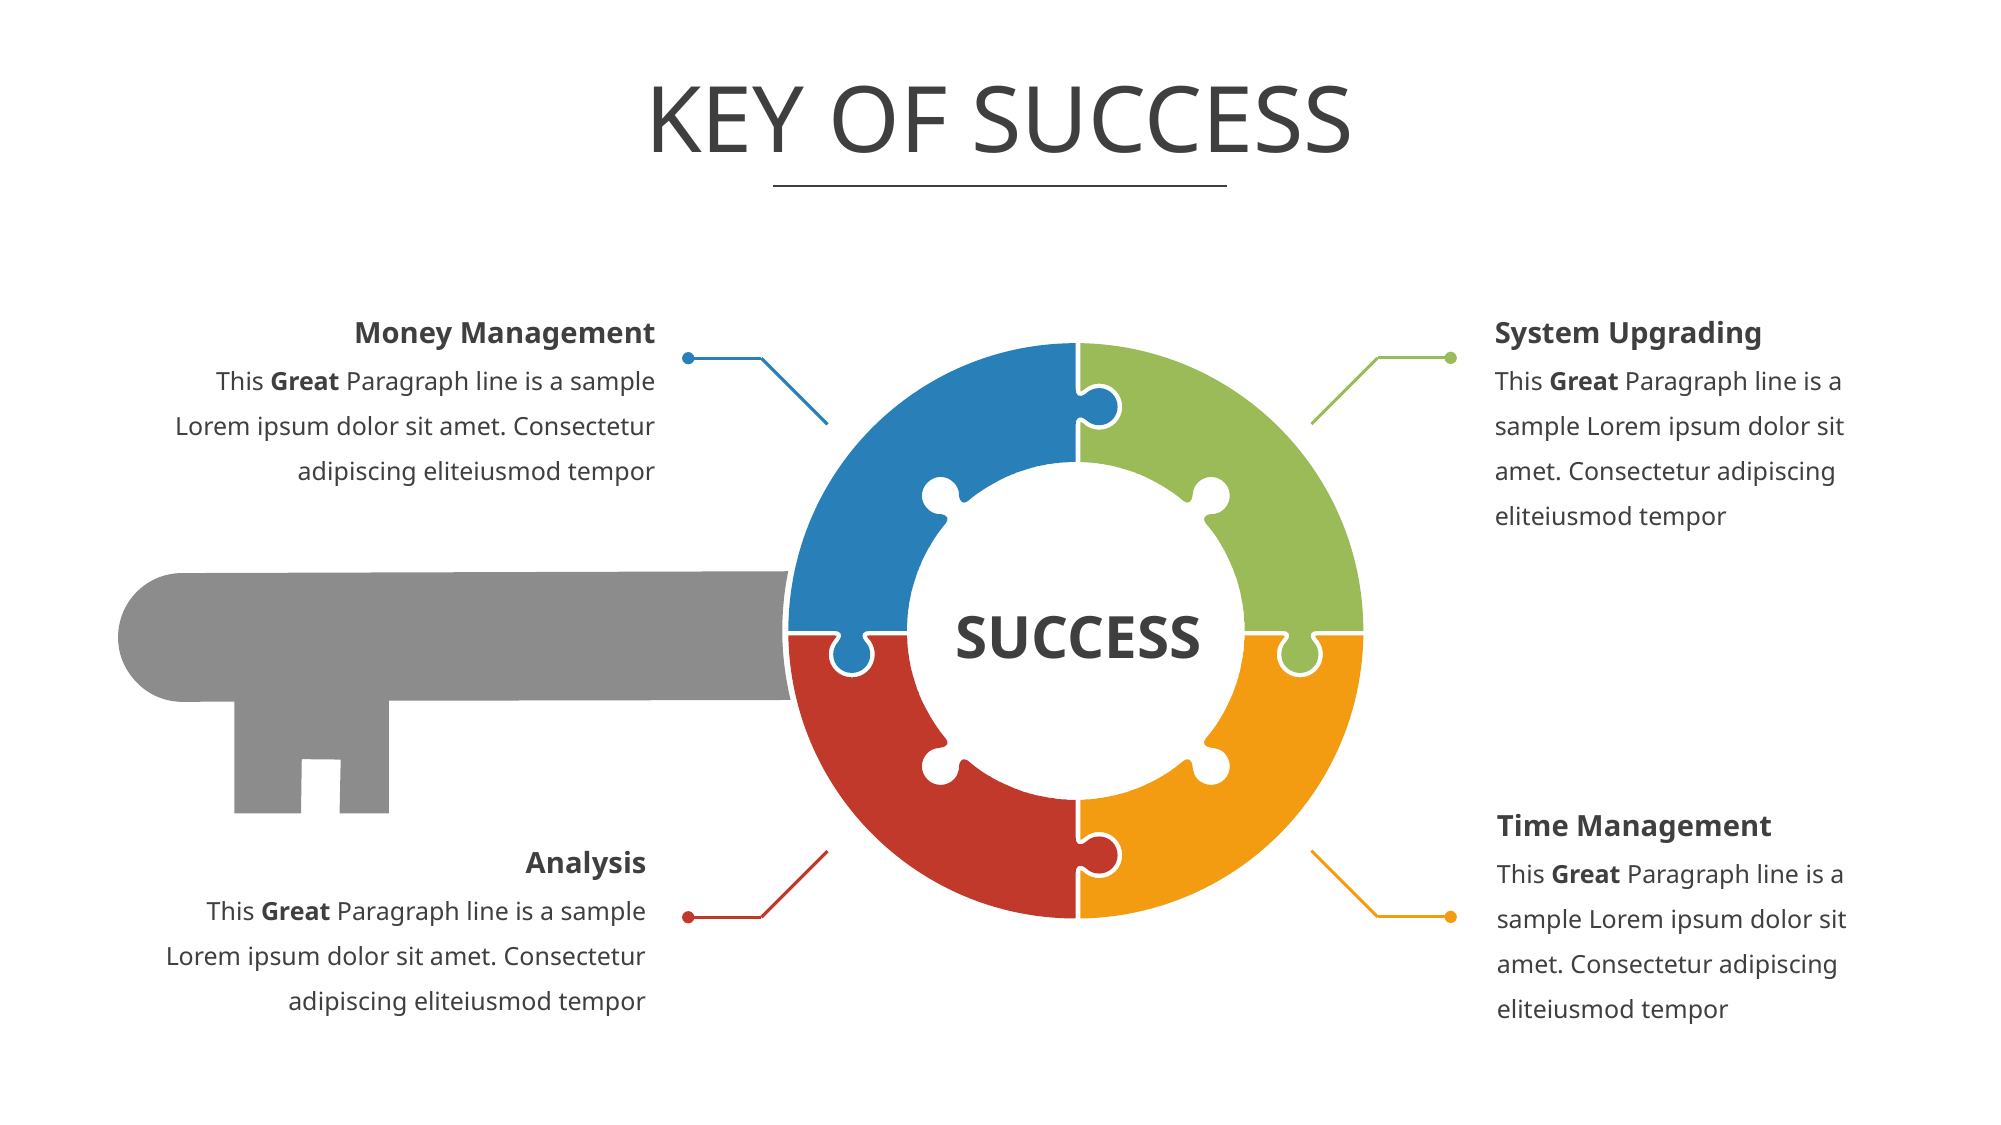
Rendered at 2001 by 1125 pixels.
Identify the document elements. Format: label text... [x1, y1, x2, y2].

text_box Time Management [1482, 799, 1913, 836]
text_box [118, 571, 791, 814]
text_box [1311, 850, 1451, 917]
text_box System Upgrading [1480, 306, 1911, 343]
text_box [788, 343, 1118, 673]
text_box [1080, 343, 1364, 673]
text_box [1080, 635, 1364, 919]
text_box Analysis [230, 836, 662, 873]
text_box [688, 851, 828, 918]
title KEY OF SUCCESS [137, 59, 1863, 186]
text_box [688, 358, 828, 425]
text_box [1311, 357, 1451, 424]
text_box This Great Paragraph line is a sample Lorem ipsum dolor sit amet. Consectetur adipiscing eliteiusmod tempor [1482, 836, 1927, 1031]
text_box SUCCESS [941, 592, 1217, 678]
text_box This Great Paragraph line is a sample Lorem ipsum dolor sit amet. Consectetur adipiscing eliteiusmod tempor [156, 343, 671, 493]
text_box This Great Paragraph line is a sample Lorem ipsum dolor sit amet. Consectetur adipiscing eliteiusmod tempor [1480, 343, 1925, 538]
text_box [788, 635, 1118, 919]
text_box This Great Paragraph line is a sample Lorem ipsum dolor sit amet. Consectetur adipiscing eliteiusmod tempor [147, 873, 662, 1023]
text_box Money Management [239, 306, 671, 343]
